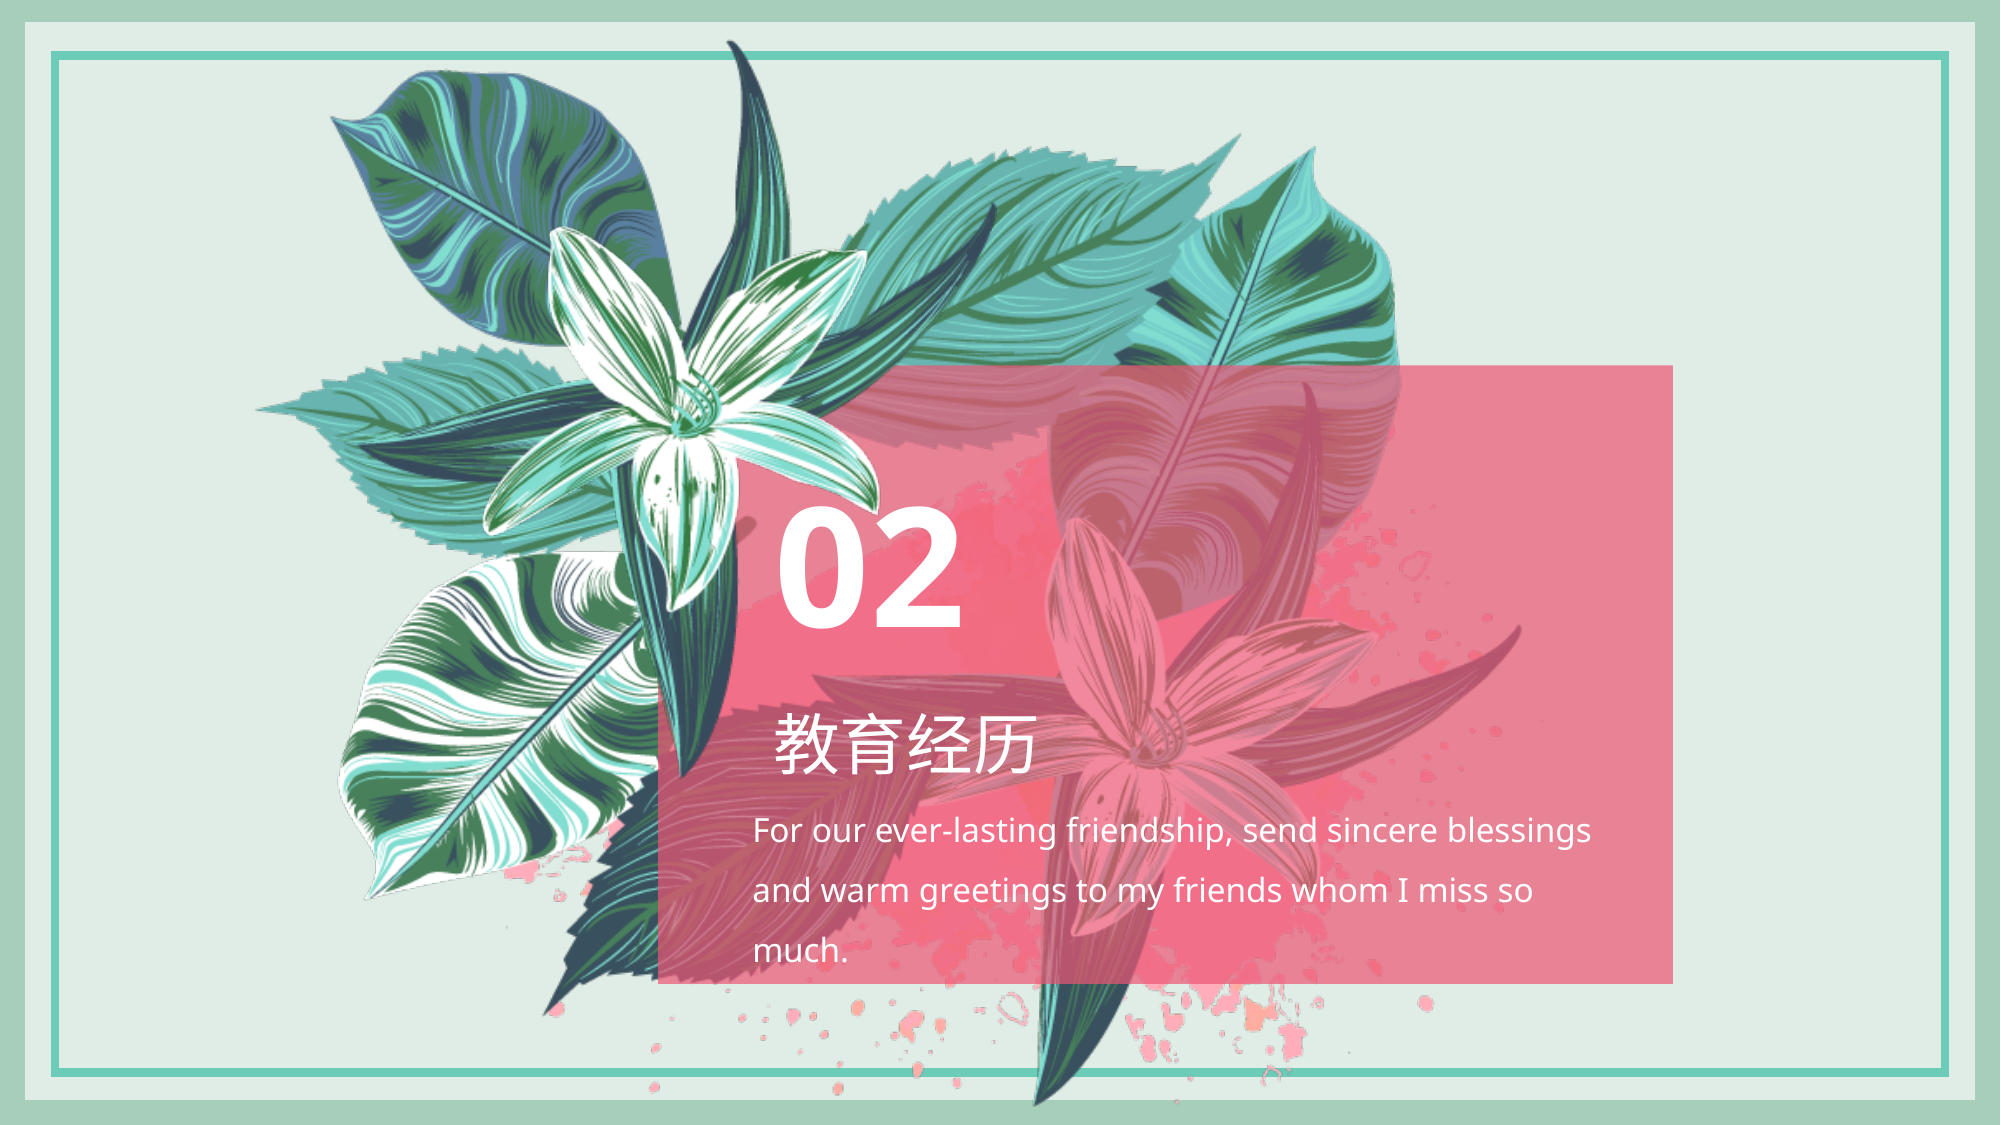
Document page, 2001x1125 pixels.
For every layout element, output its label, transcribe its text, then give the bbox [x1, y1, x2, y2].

text_box 教育经历 [758, 695, 1230, 781]
text_box For our ever-lasting friendship, send sincere blessings and warm greetings to my friends whom I miss so much. [737, 781, 1630, 977]
picture [234, 0, 1555, 1125]
text_box 02 [760, 453, 1078, 669]
